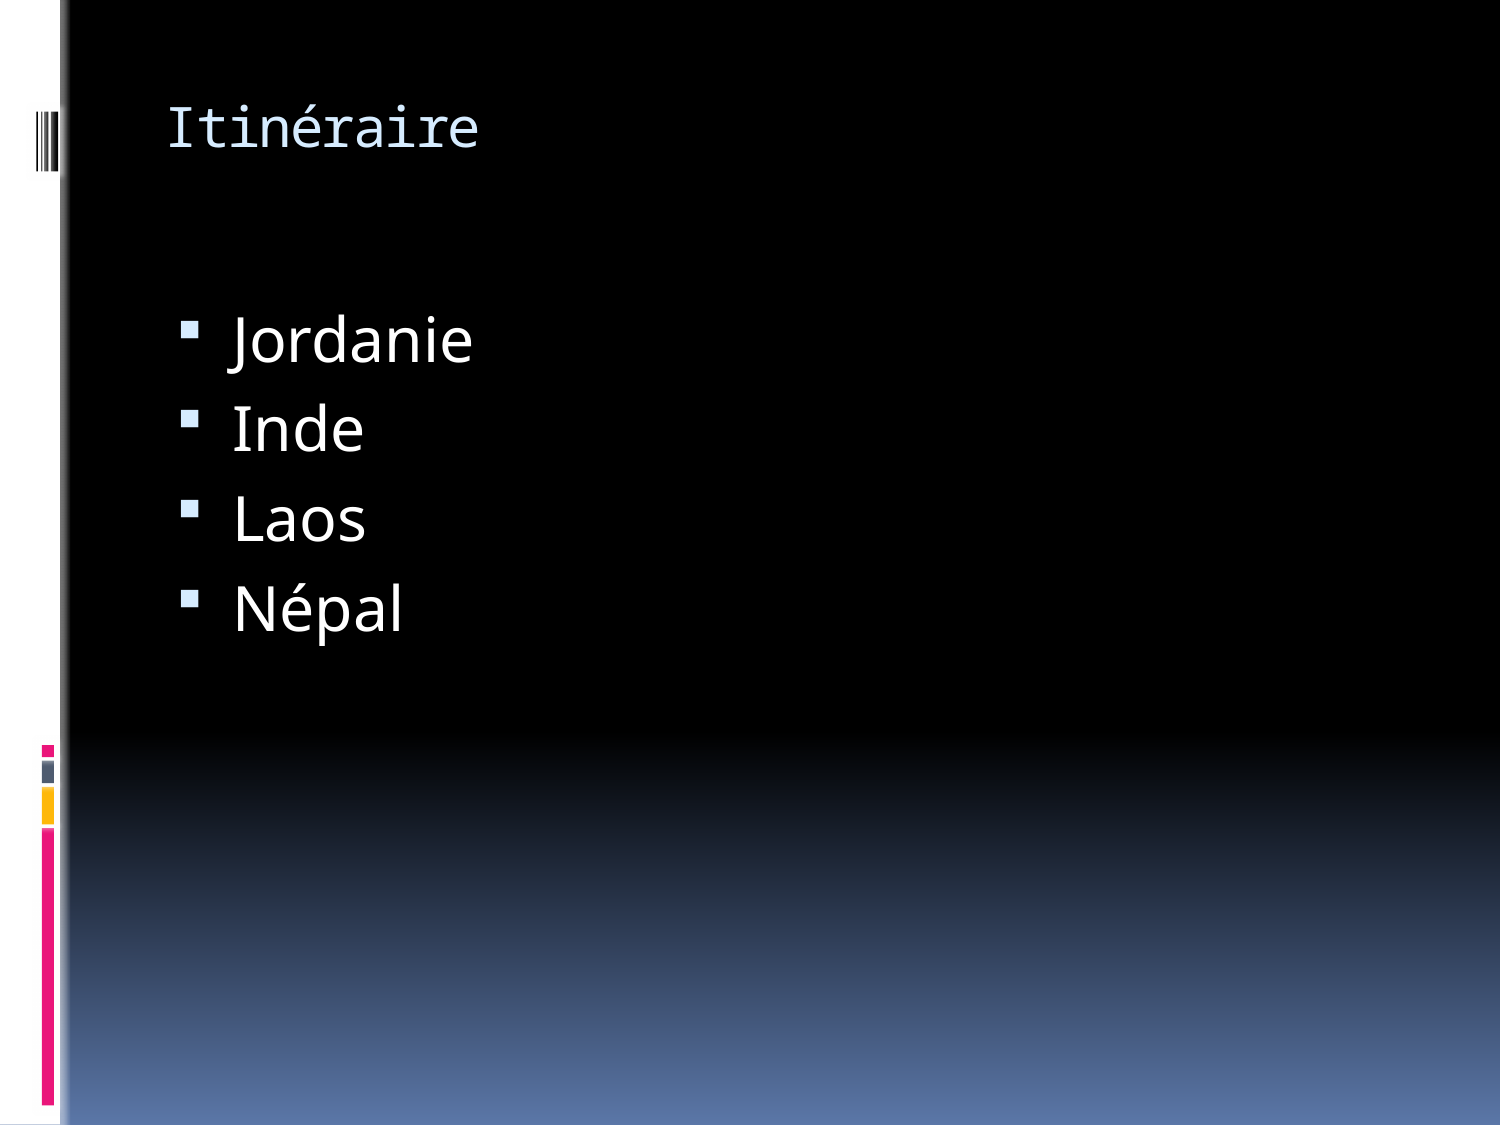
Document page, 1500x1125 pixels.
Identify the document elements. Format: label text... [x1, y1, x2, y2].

list Jordanie Inde Laos Népal [150, 292, 1425, 1043]
title Itinéraire [150, 83, 1425, 234]
